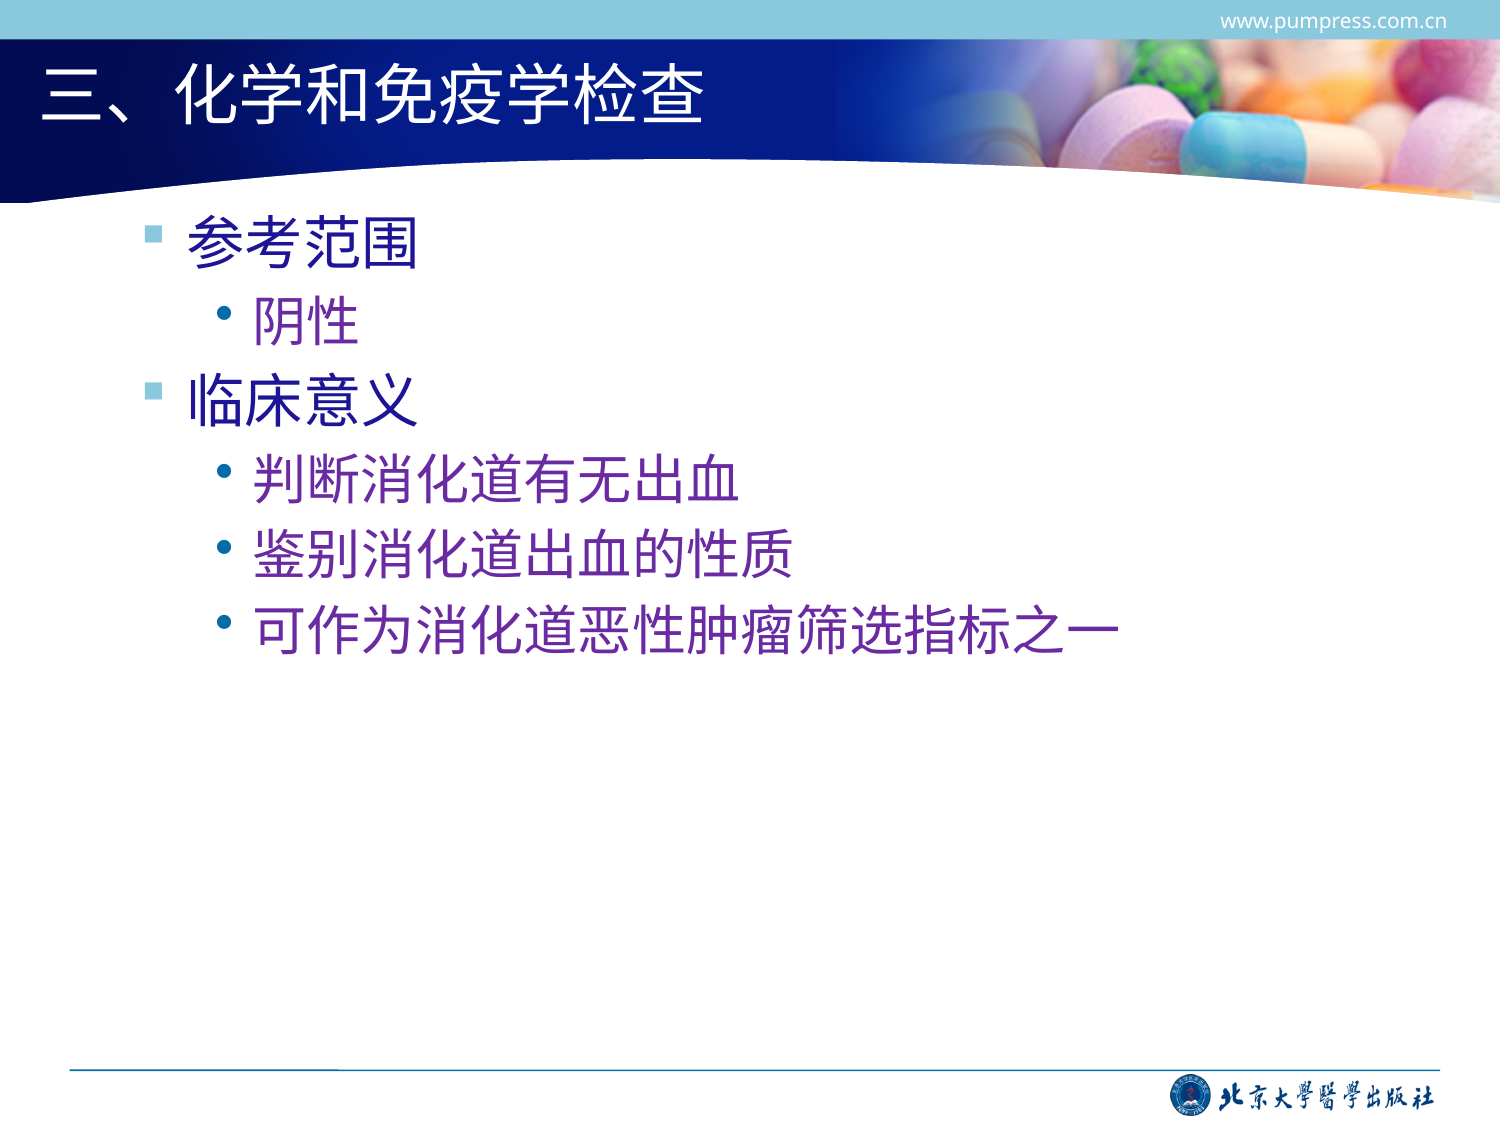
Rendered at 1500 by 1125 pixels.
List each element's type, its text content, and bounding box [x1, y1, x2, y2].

title 三、化学和免疫学检查 [23, 46, 1349, 140]
picture [1170, 1074, 1436, 1118]
list 参考范围 阴性 临床意义 判断消化道有无出血 鉴别消化道出血的性质 可作为消化道恶性肿瘤筛选指标之一 [49, 198, 1463, 1026]
slide_number www.pumpress.com.cn [1024, 0, 1463, 38]
picture [0, 40, 1500, 203]
